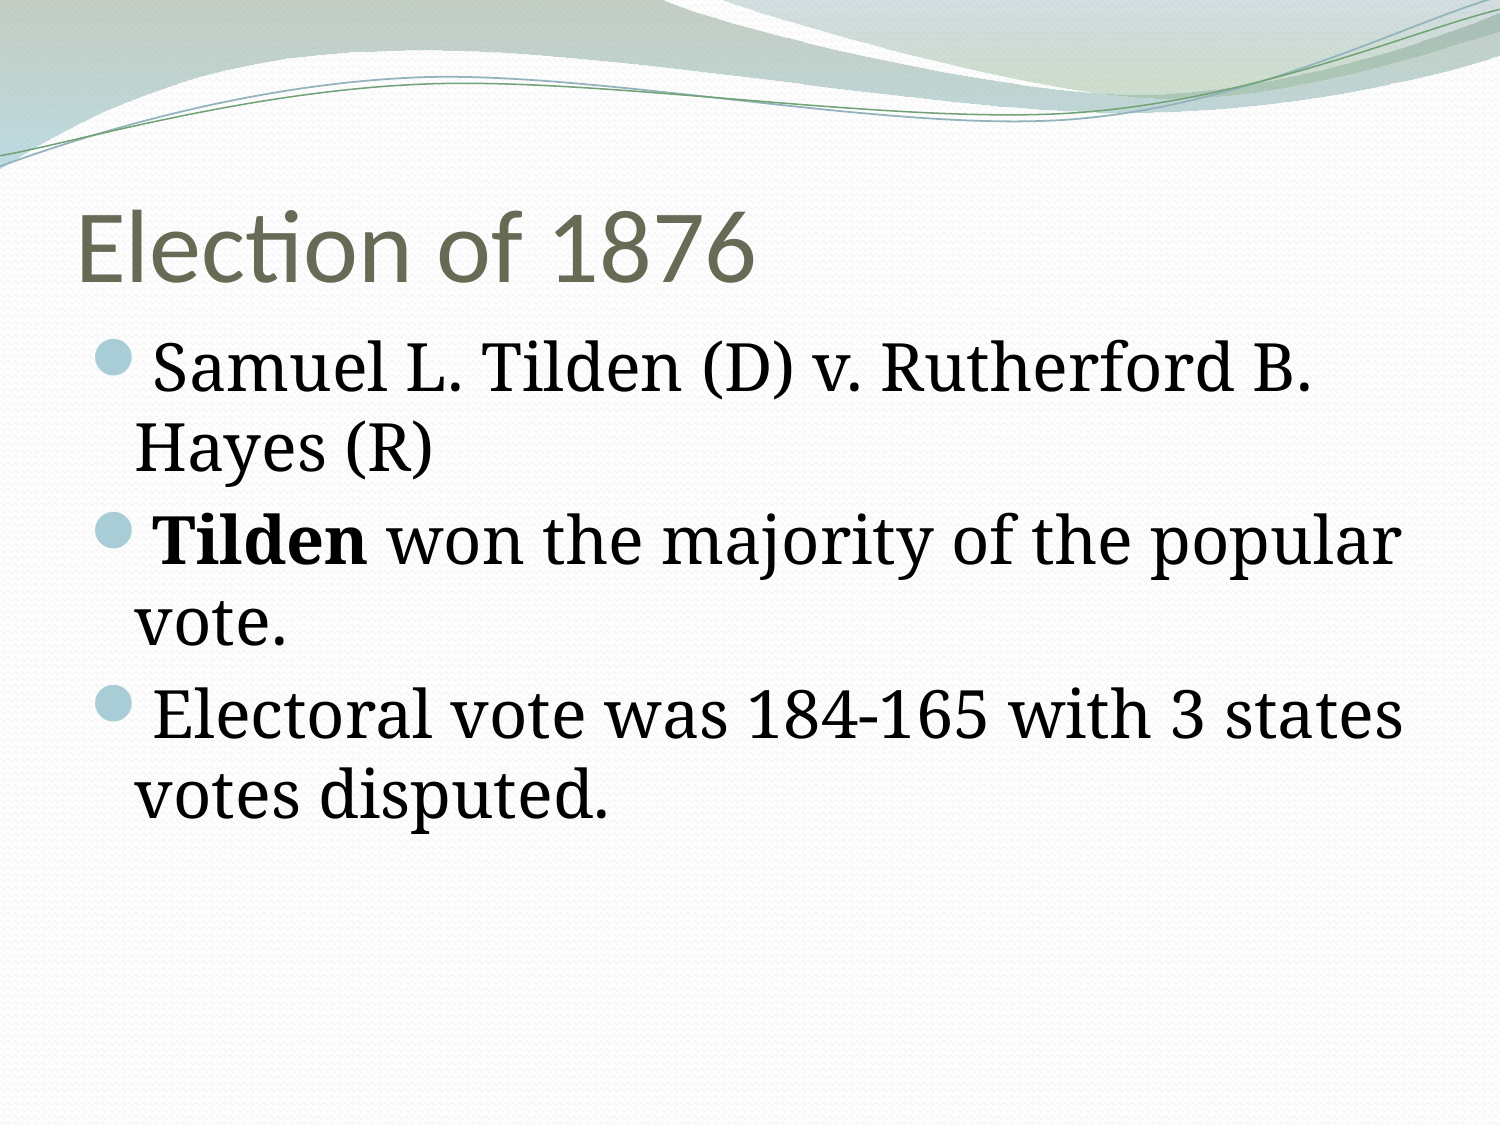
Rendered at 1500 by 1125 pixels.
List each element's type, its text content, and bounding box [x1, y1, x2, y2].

list Samuel L. Tilden (D) v. Rutherford B. Hayes (R) Tilden won the majority of the popular vote. Electoral vote was 184-165 with 3 states votes disputed. [75, 317, 1425, 1038]
title Election of 1876 [75, 115, 1425, 303]
